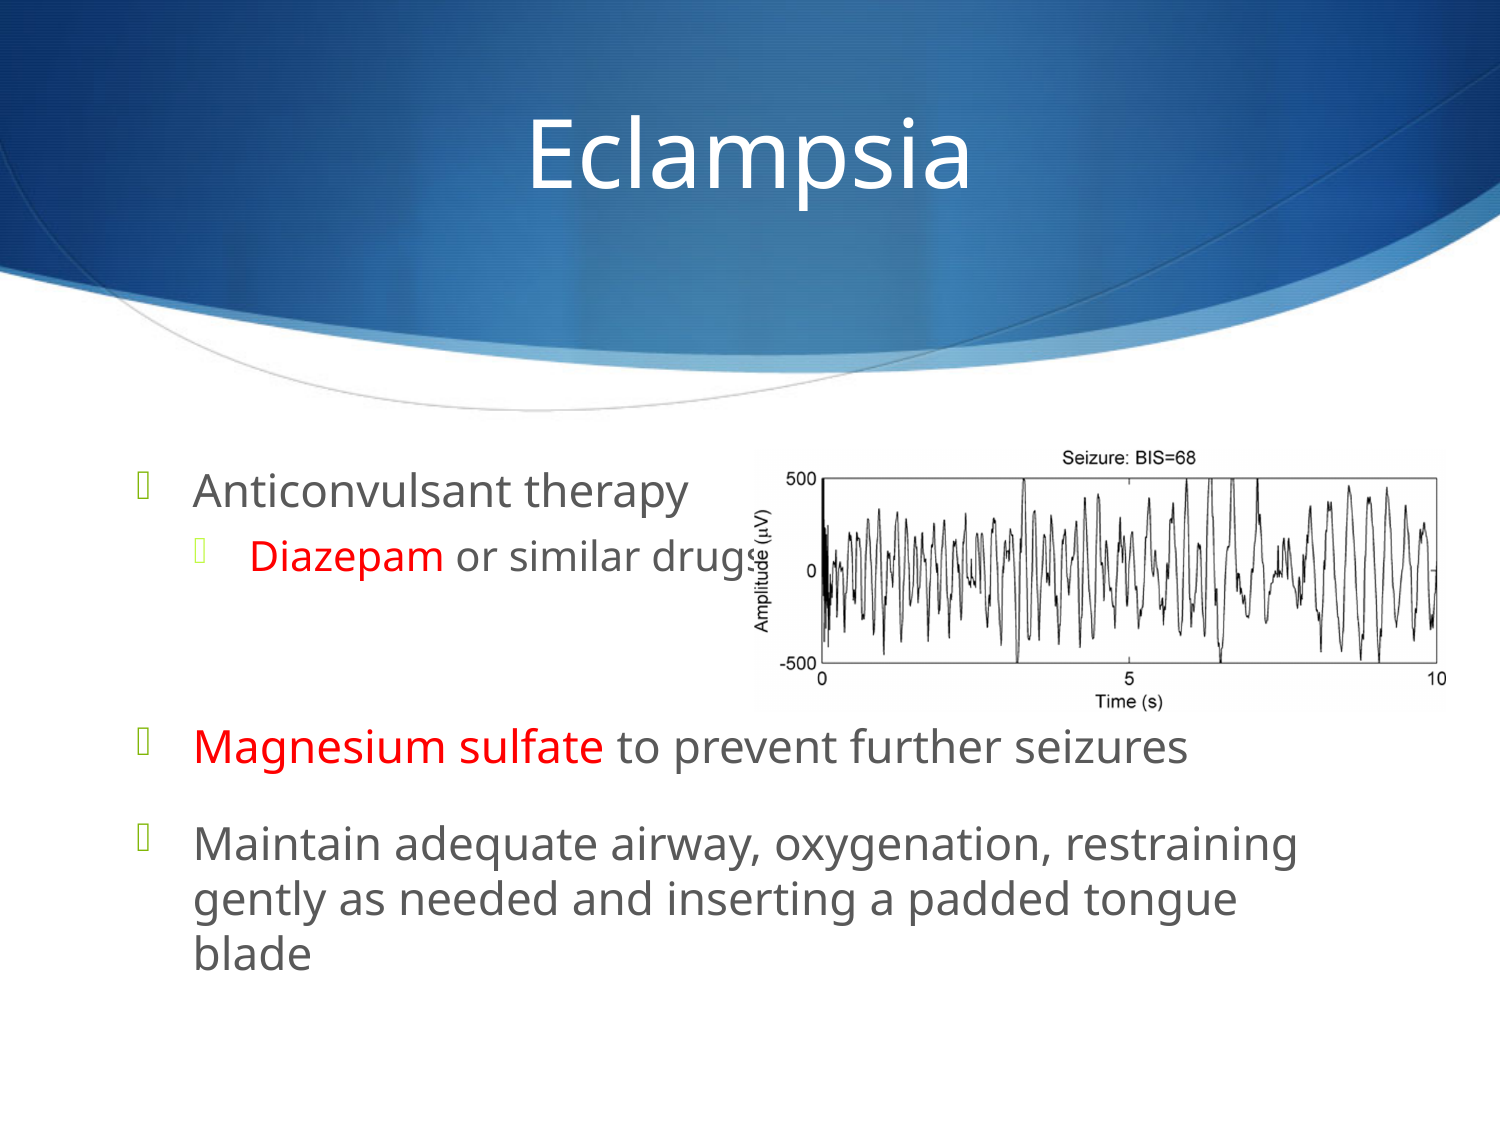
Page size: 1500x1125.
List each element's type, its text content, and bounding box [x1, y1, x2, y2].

title Eclampsia [75, 56, 1425, 245]
list Anticonvulsant therapy Diazepam or similar drugs Magnesium sulfate to prevent further seizures Maintain adequate airway, oxygenation, restraining gently as needed and inserting a padded tongue blade [121, 454, 1379, 991]
picture [0, 0, 1500, 1125]
